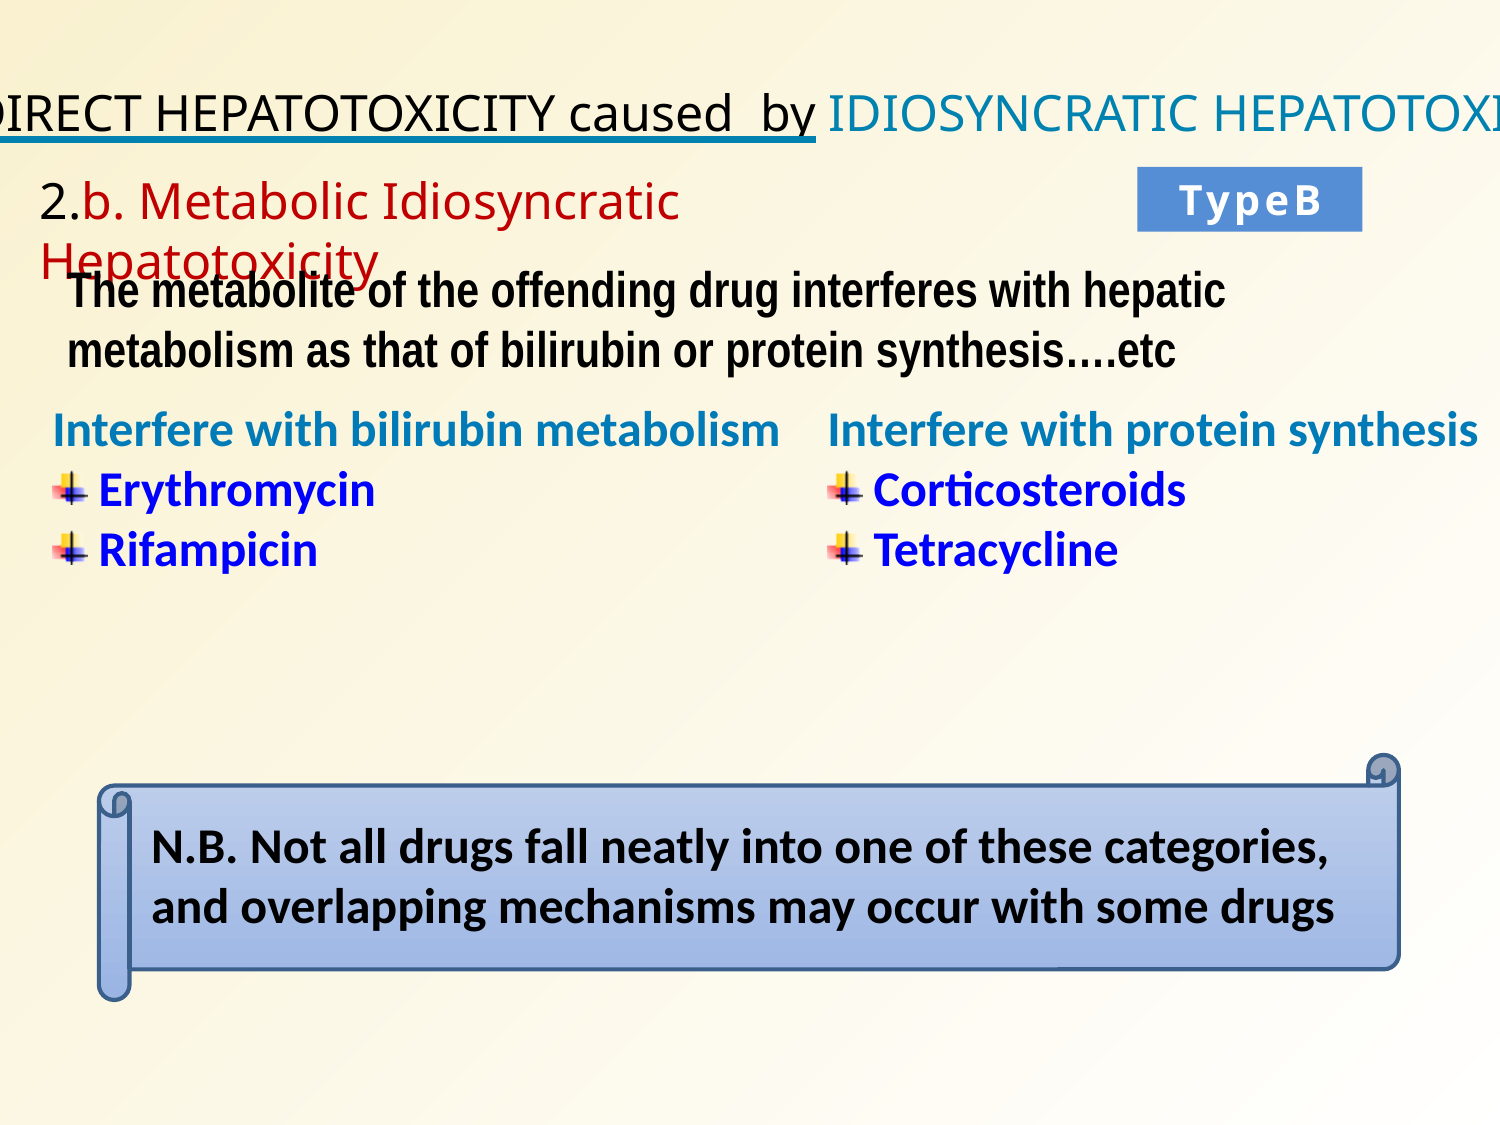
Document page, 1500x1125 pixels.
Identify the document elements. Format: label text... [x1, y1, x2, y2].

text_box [98, 754, 1412, 1001]
picture [52, 469, 88, 505]
text_box TypeB [1137, 166, 1363, 232]
text_box 2.b. Metabolic Idiosyncratic Hepatotoxicity [24, 162, 963, 298]
text_box Interfere with protein synthesis Corticosteroids Tetracycline [812, 389, 1496, 585]
picture [827, 469, 863, 505]
text_box 2. INDIRECT HEPATOTOXICITY caused by IDIOSYNCRATIC HEPATOTOXIN [0, 74, 1500, 149]
picture [827, 529, 863, 565]
text_box Interfere with bilirubin metabolism Erythromycin Rifampicin [37, 389, 799, 585]
picture [52, 529, 88, 565]
text_box The metabolite of the offending drug interferes with hepatic metabolism as that of bilirubin or protein synthesis….etc [52, 249, 1403, 385]
